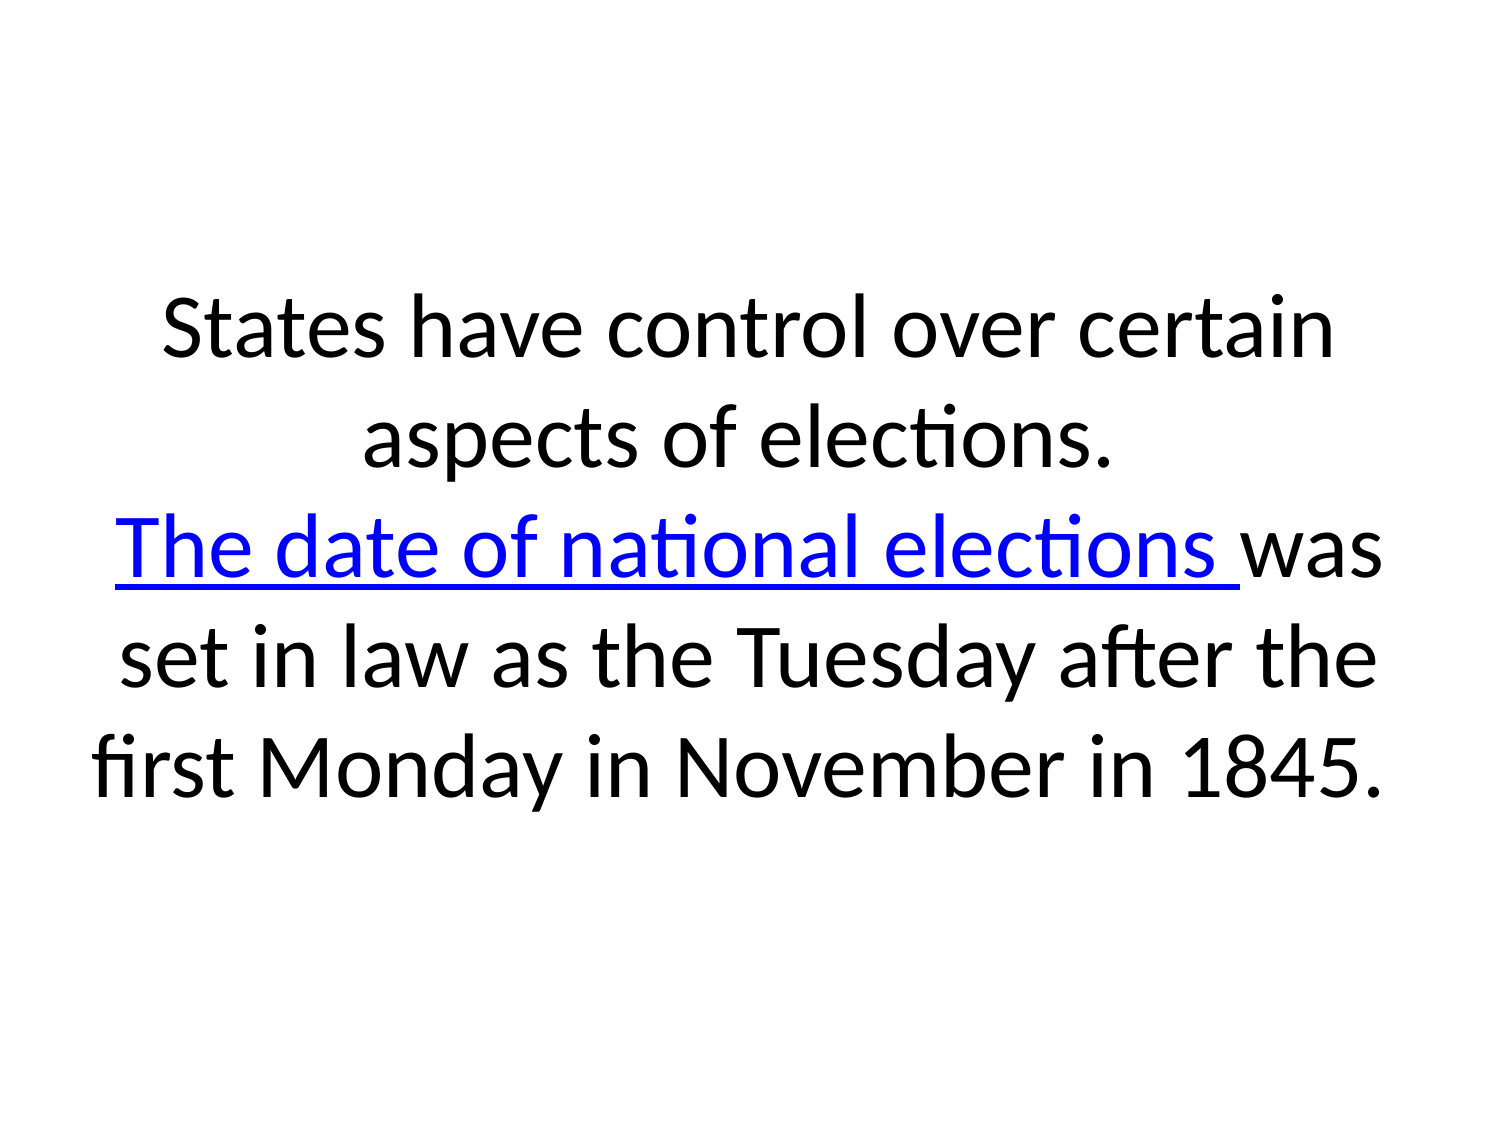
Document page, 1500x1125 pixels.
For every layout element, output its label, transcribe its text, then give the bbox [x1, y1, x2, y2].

title States have control over certain aspects of elections. The date of national elections was set in law as the Tuesday after the first Monday in November in 1845. [74, 44, 1426, 1038]
